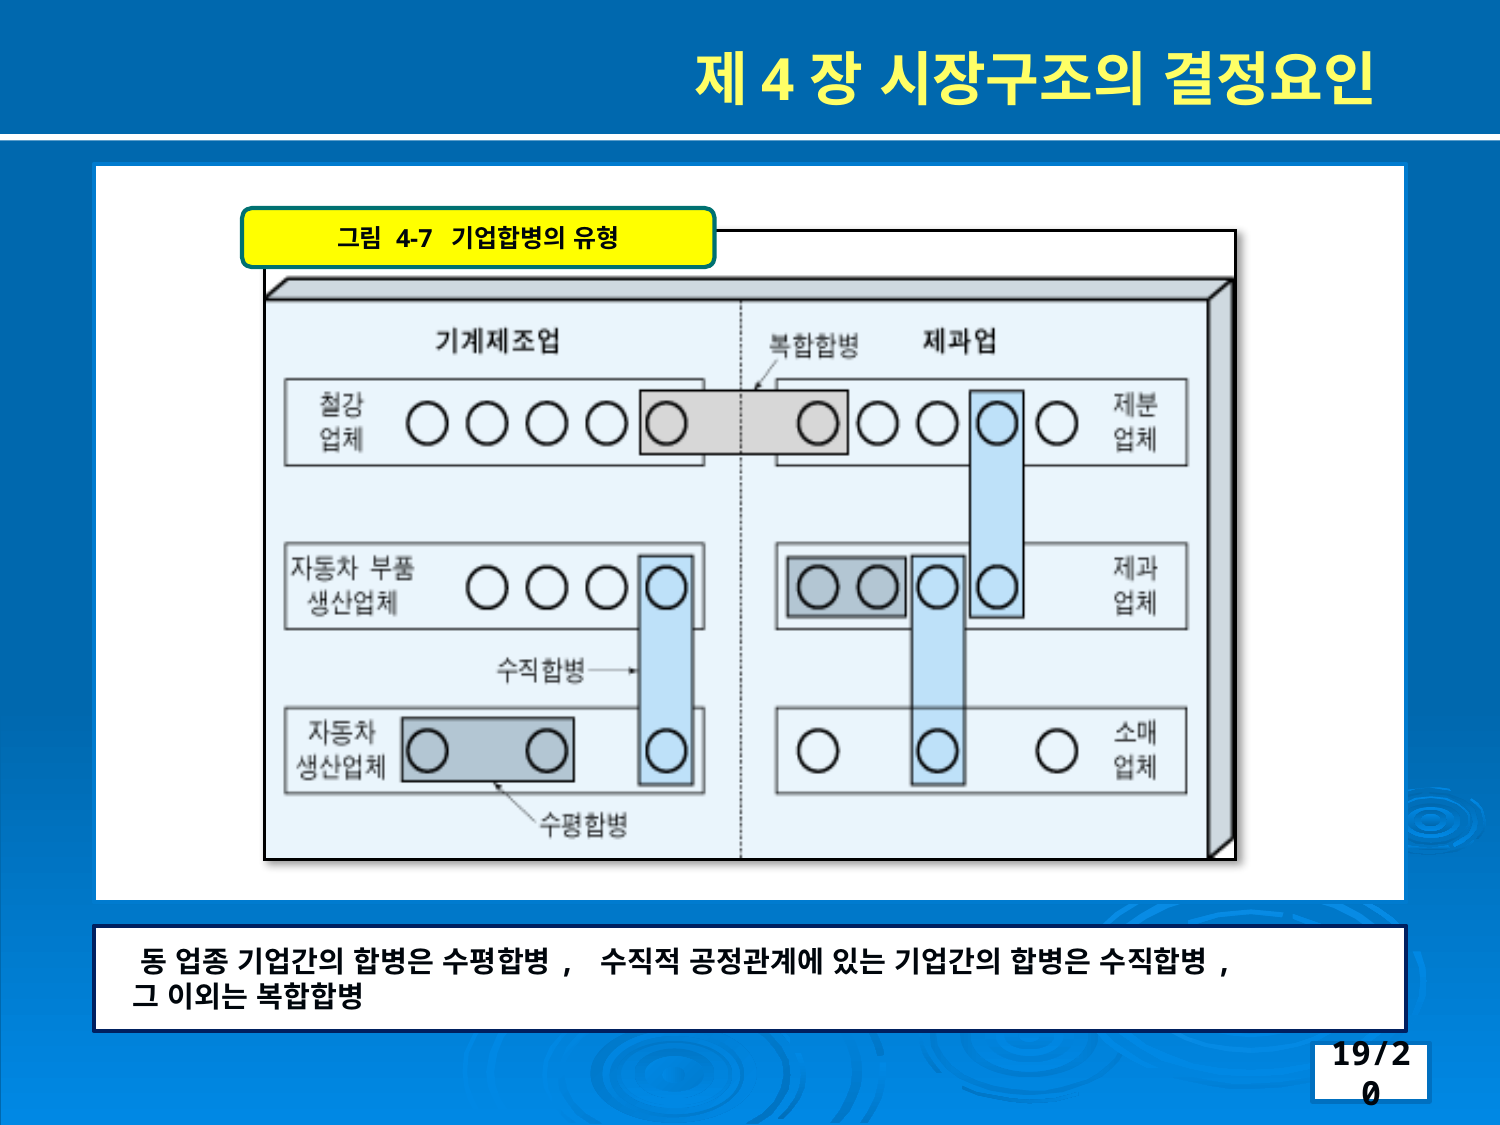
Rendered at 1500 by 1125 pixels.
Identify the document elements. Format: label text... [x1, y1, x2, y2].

text_box 동 업종 기업간의 합병은 수평합병, 수직적 공정관계에 있는 기업간의 합병은 수직합병, 그 이외는 복합합병 [92, 924, 1408, 1033]
picture [265, 231, 1235, 858]
text_box 그림 4-7 기업합병의 유형 [239, 205, 717, 270]
text_box 제4장 시장구조의 결정요인 [679, 35, 1455, 120]
text_box 19/20 [1310, 1041, 1432, 1104]
text_box [92, 162, 1408, 904]
